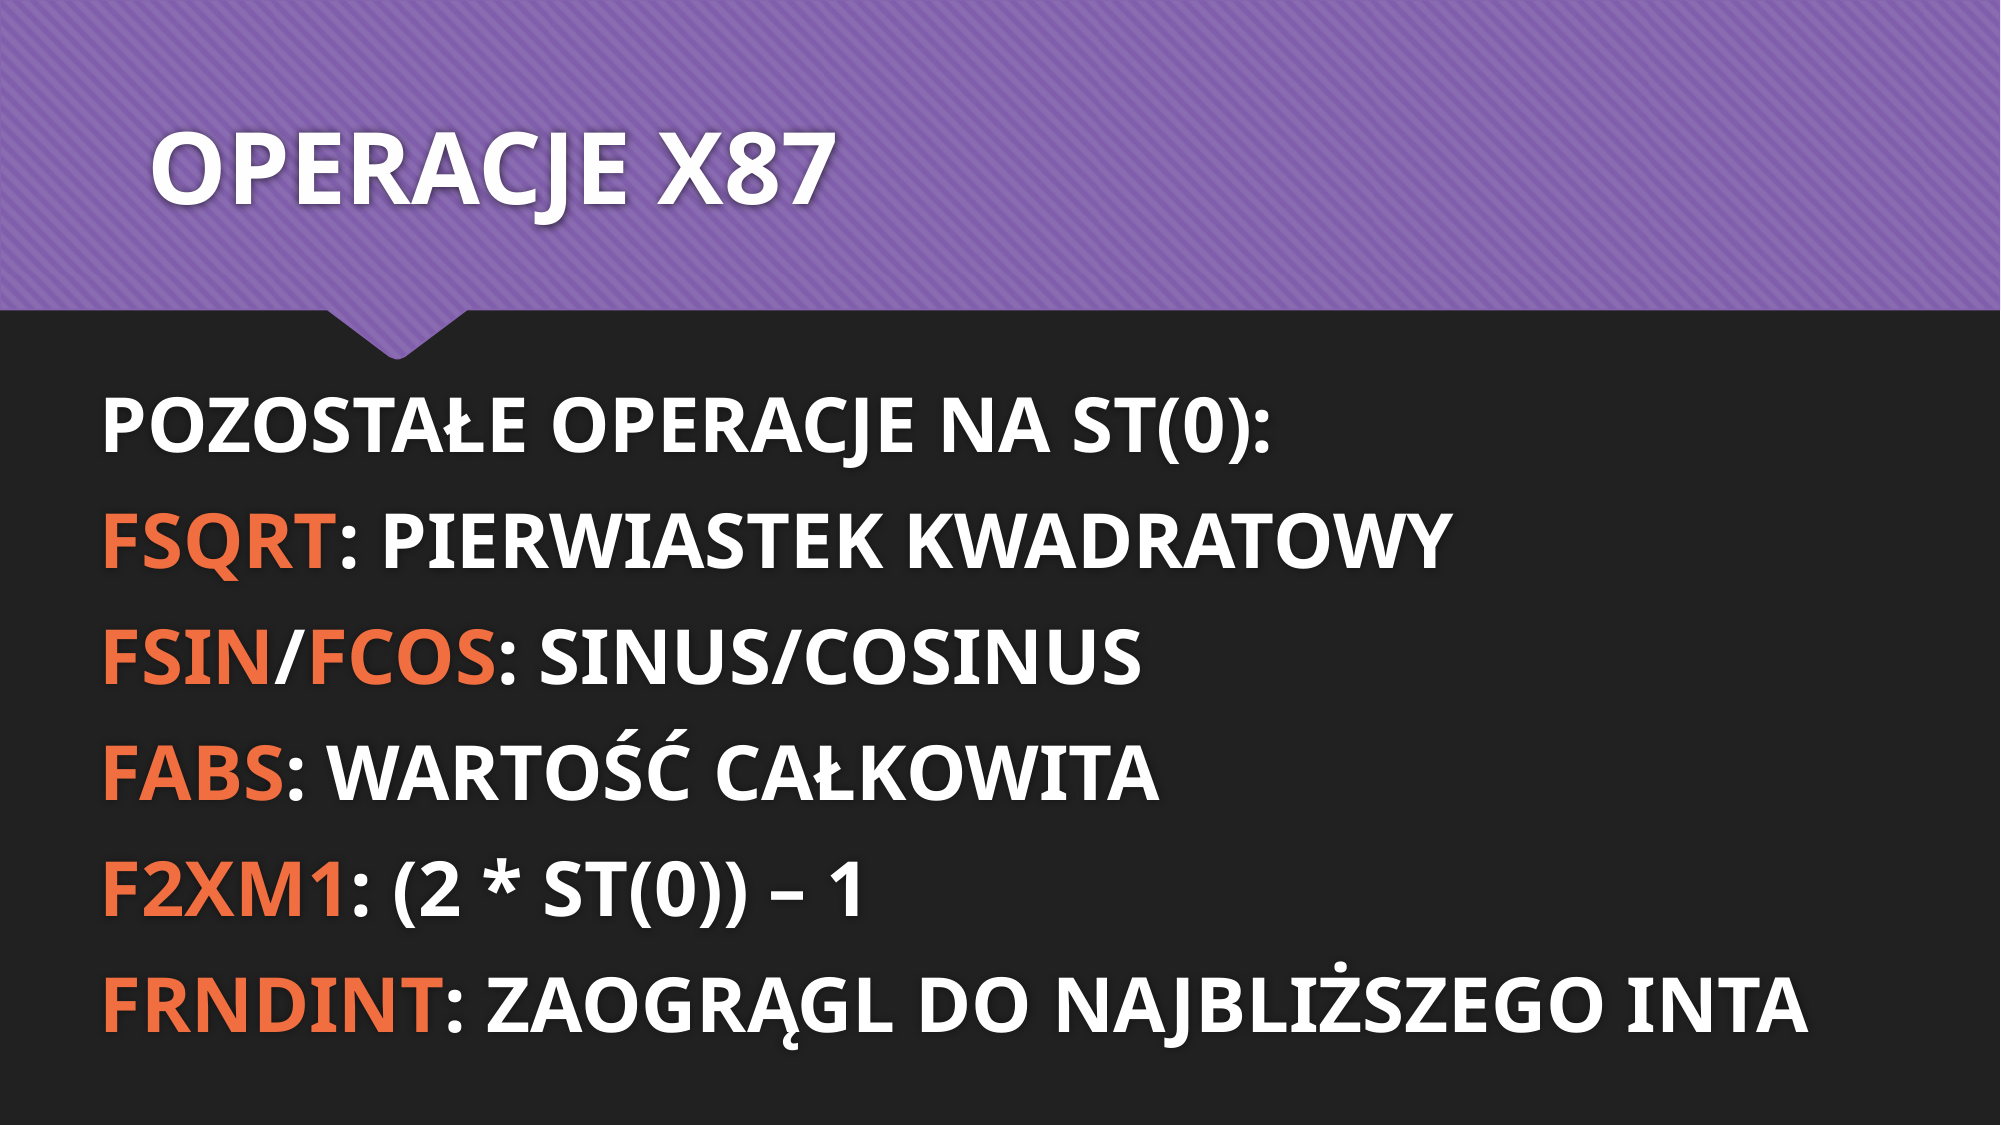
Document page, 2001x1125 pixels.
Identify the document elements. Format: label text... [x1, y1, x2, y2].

text_box POZOSTAŁE OPERACJE NA ST(0): FSQRT: PIERWIASTEK KWADRATOWY FSIN/FCOS: SINUS/COSINUS FABS: WARTOŚĆ CAŁKOWITA F2XM1: (2 * ST(0)) – 1 FRNDINT: ZAOGRĄGL DO NAJBLIŻSZEGO INTA [84, 364, 1919, 1060]
title OPERACJE X87 [132, 73, 1868, 233]
